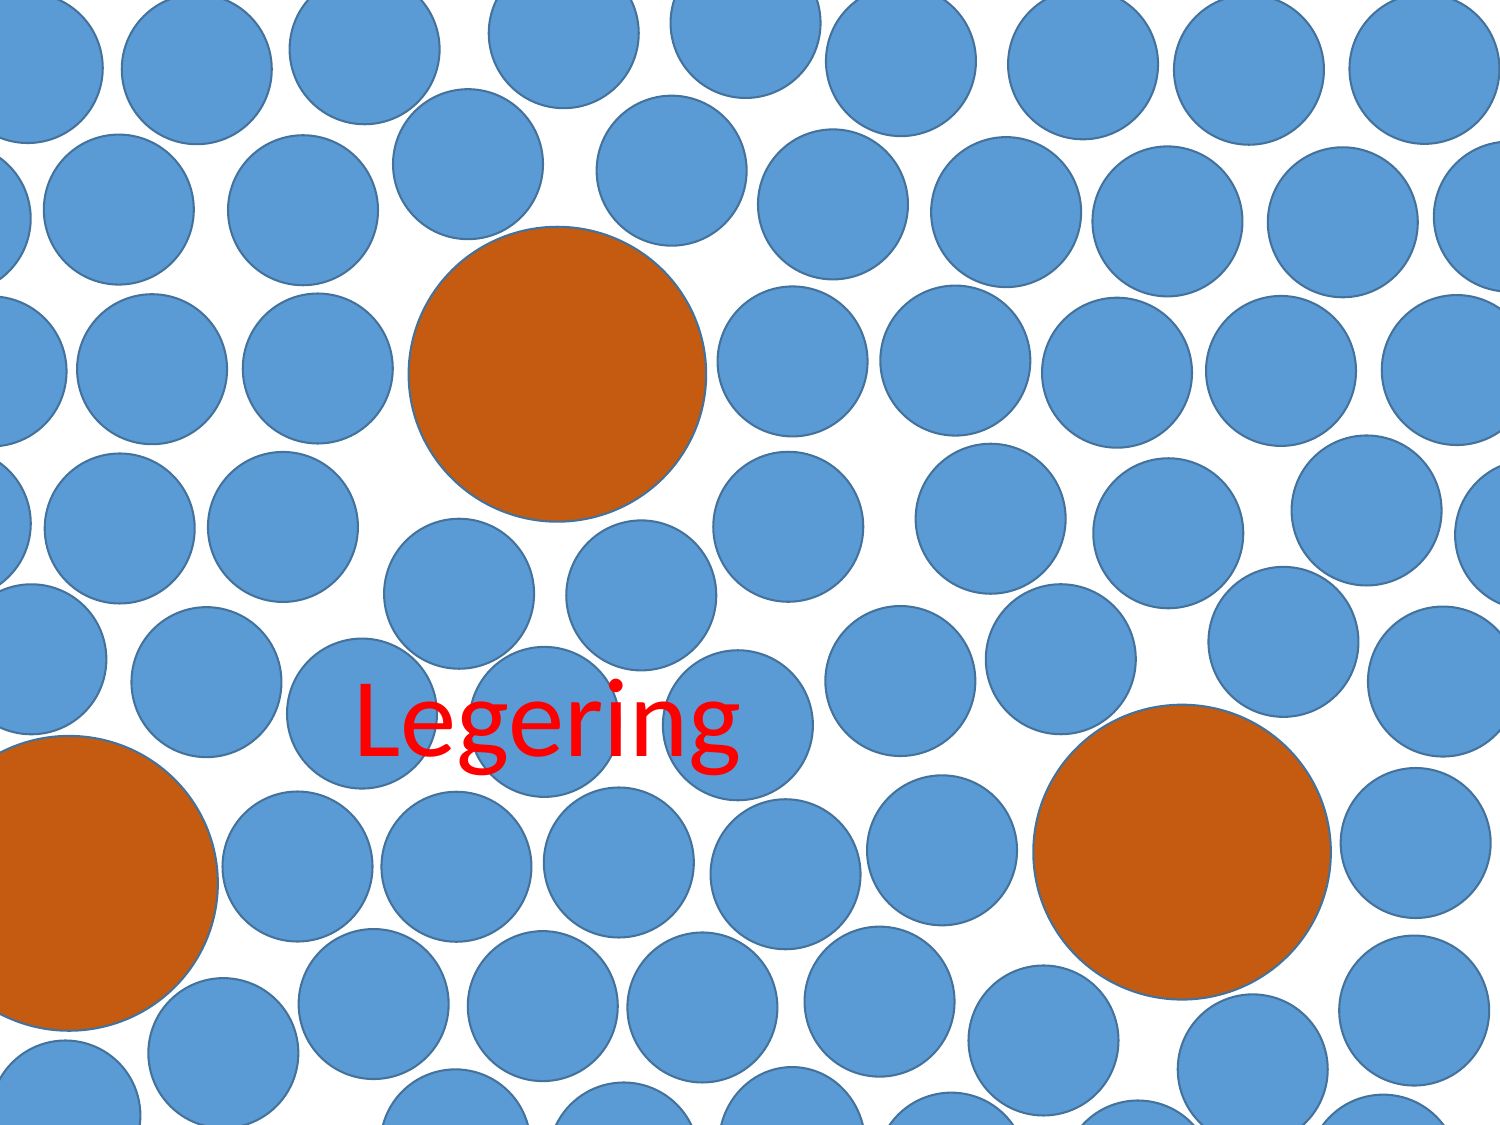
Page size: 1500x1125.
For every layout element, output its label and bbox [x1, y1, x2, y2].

text_box [221, 801, 374, 943]
text_box [466, 930, 619, 1083]
text_box [554, 1081, 693, 1125]
text_box [147, 977, 300, 1125]
text_box [0, 0, 1500, 435]
text_box [1321, 1093, 1445, 1125]
text_box [0, 801, 219, 1032]
text_box [380, 801, 533, 943]
text_box [888, 1091, 1015, 1125]
text_box [720, 1066, 864, 1125]
text_box [0, 1039, 142, 1125]
text_box [0, 435, 1500, 801]
text_box [381, 1068, 529, 1125]
text_box [1176, 993, 1329, 1125]
text_box [626, 931, 779, 1084]
text_box [803, 925, 956, 1078]
text_box [709, 801, 862, 951]
text_box [542, 801, 695, 939]
text_box [967, 964, 1120, 1117]
text_box [1339, 801, 1492, 920]
text_box [1081, 1099, 1195, 1125]
text_box [297, 928, 450, 1081]
text_box [1338, 934, 1491, 1087]
text_box [866, 801, 1019, 927]
text_box [1032, 801, 1332, 1001]
